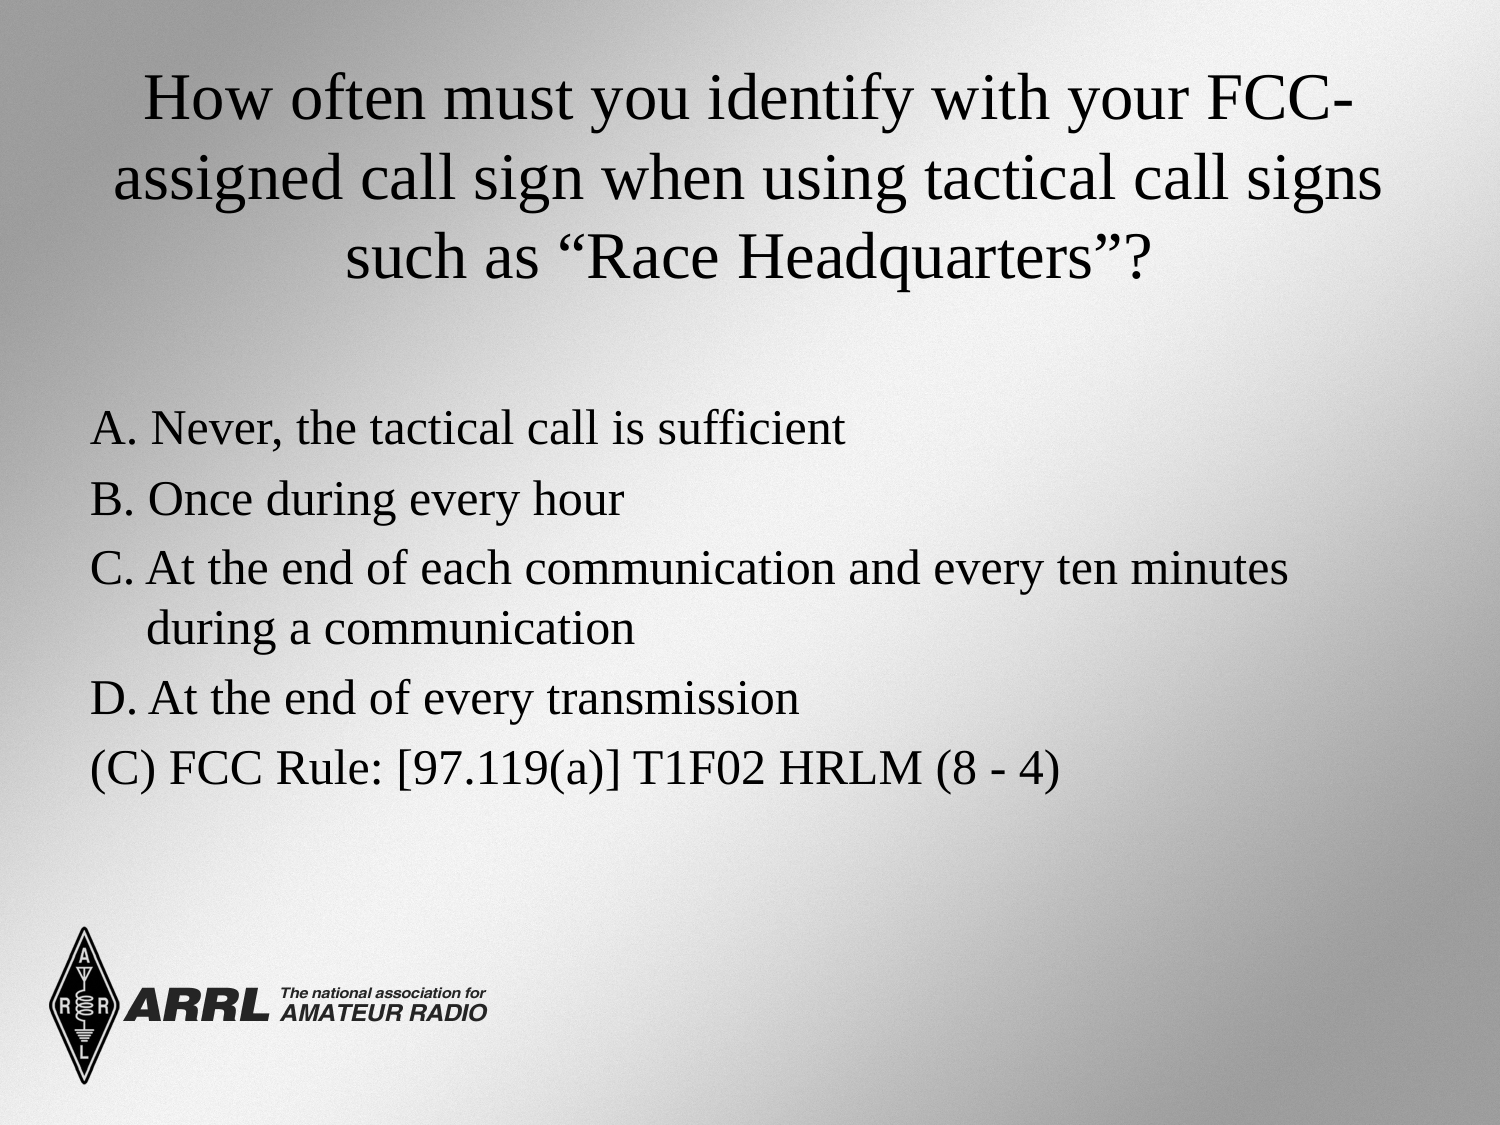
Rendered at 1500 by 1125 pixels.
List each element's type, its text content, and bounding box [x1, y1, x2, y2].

picture [0, 0, 1500, 1125]
title How often must you identify with your FCC-assigned call sign when using tactical call signs such as “Race Headquarters”? [75, 45, 1425, 233]
list A. Never, the tactical call is sufficient B. Once during every hour C. At the end of each communication and every ten minutes during a communication D. At the end of every transmission (C) FCC Rule: [97.119(a)] T1F02 HRLM (8 - 4) [75, 387, 1425, 1005]
